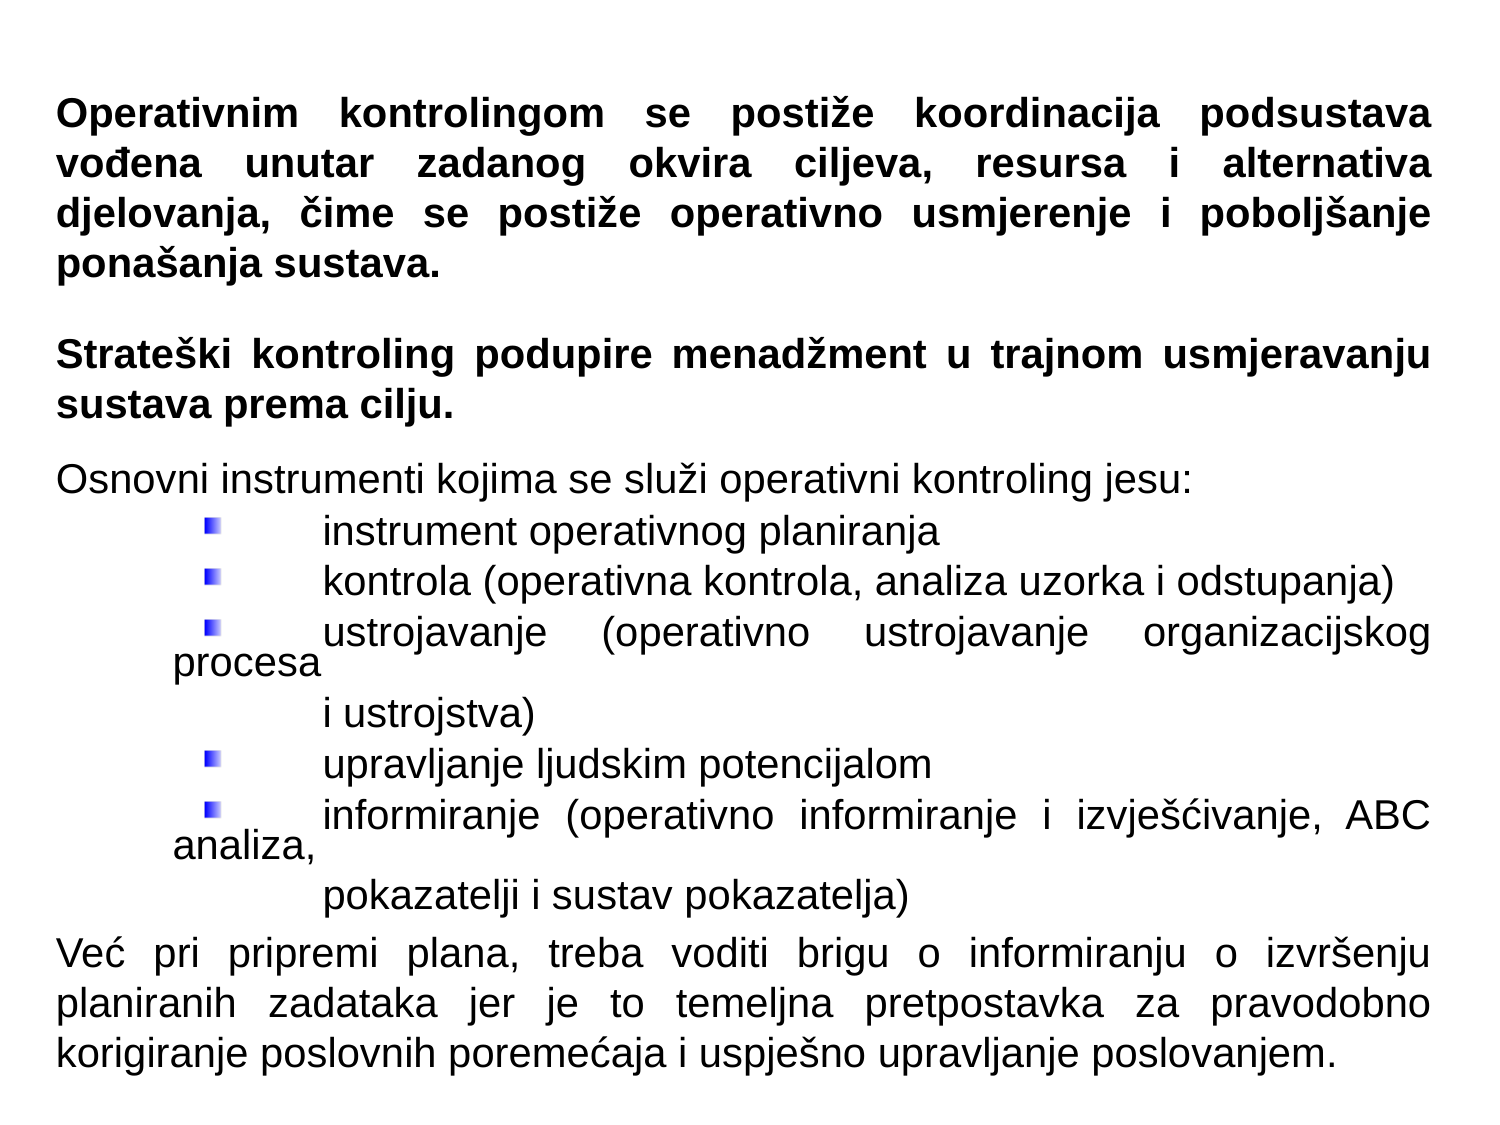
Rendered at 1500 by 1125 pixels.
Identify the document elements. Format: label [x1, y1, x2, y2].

text_box [40, 77, 1448, 1084]
